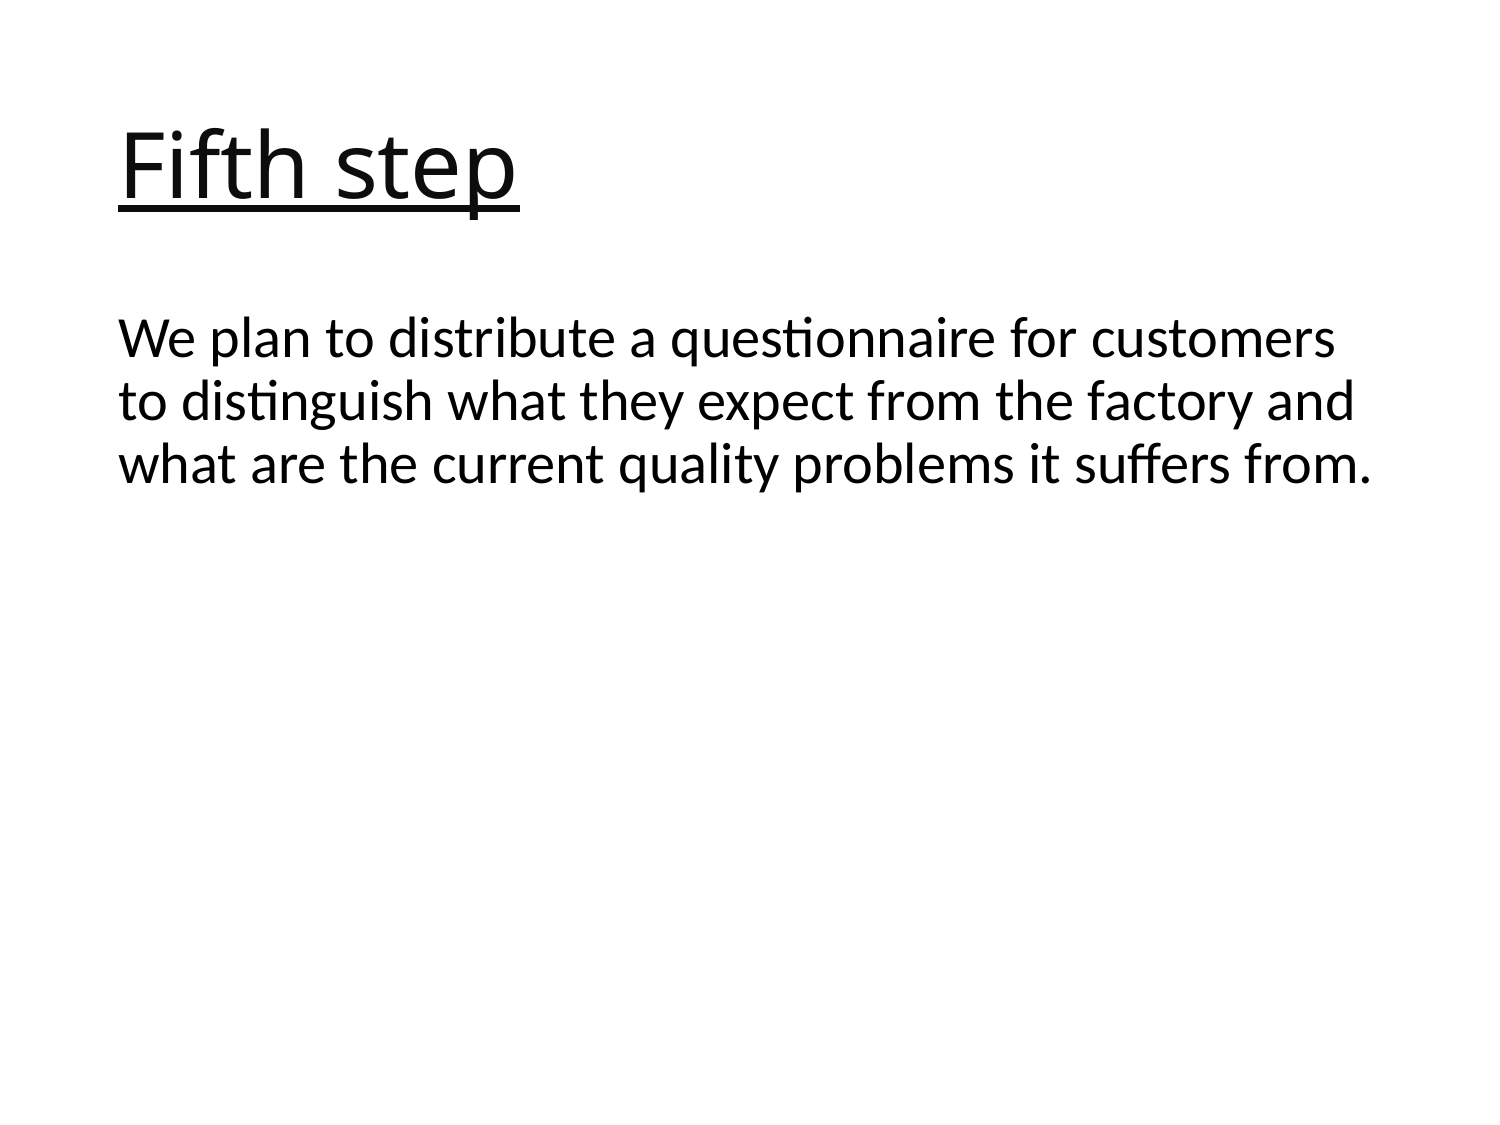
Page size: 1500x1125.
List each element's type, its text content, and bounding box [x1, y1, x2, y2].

list We plan to distribute a questionnaire for customers to distinguish what they expect from the factory and what are the current quality problems it suffers from. [103, 299, 1397, 1014]
title Fifth step [103, 59, 1397, 278]
